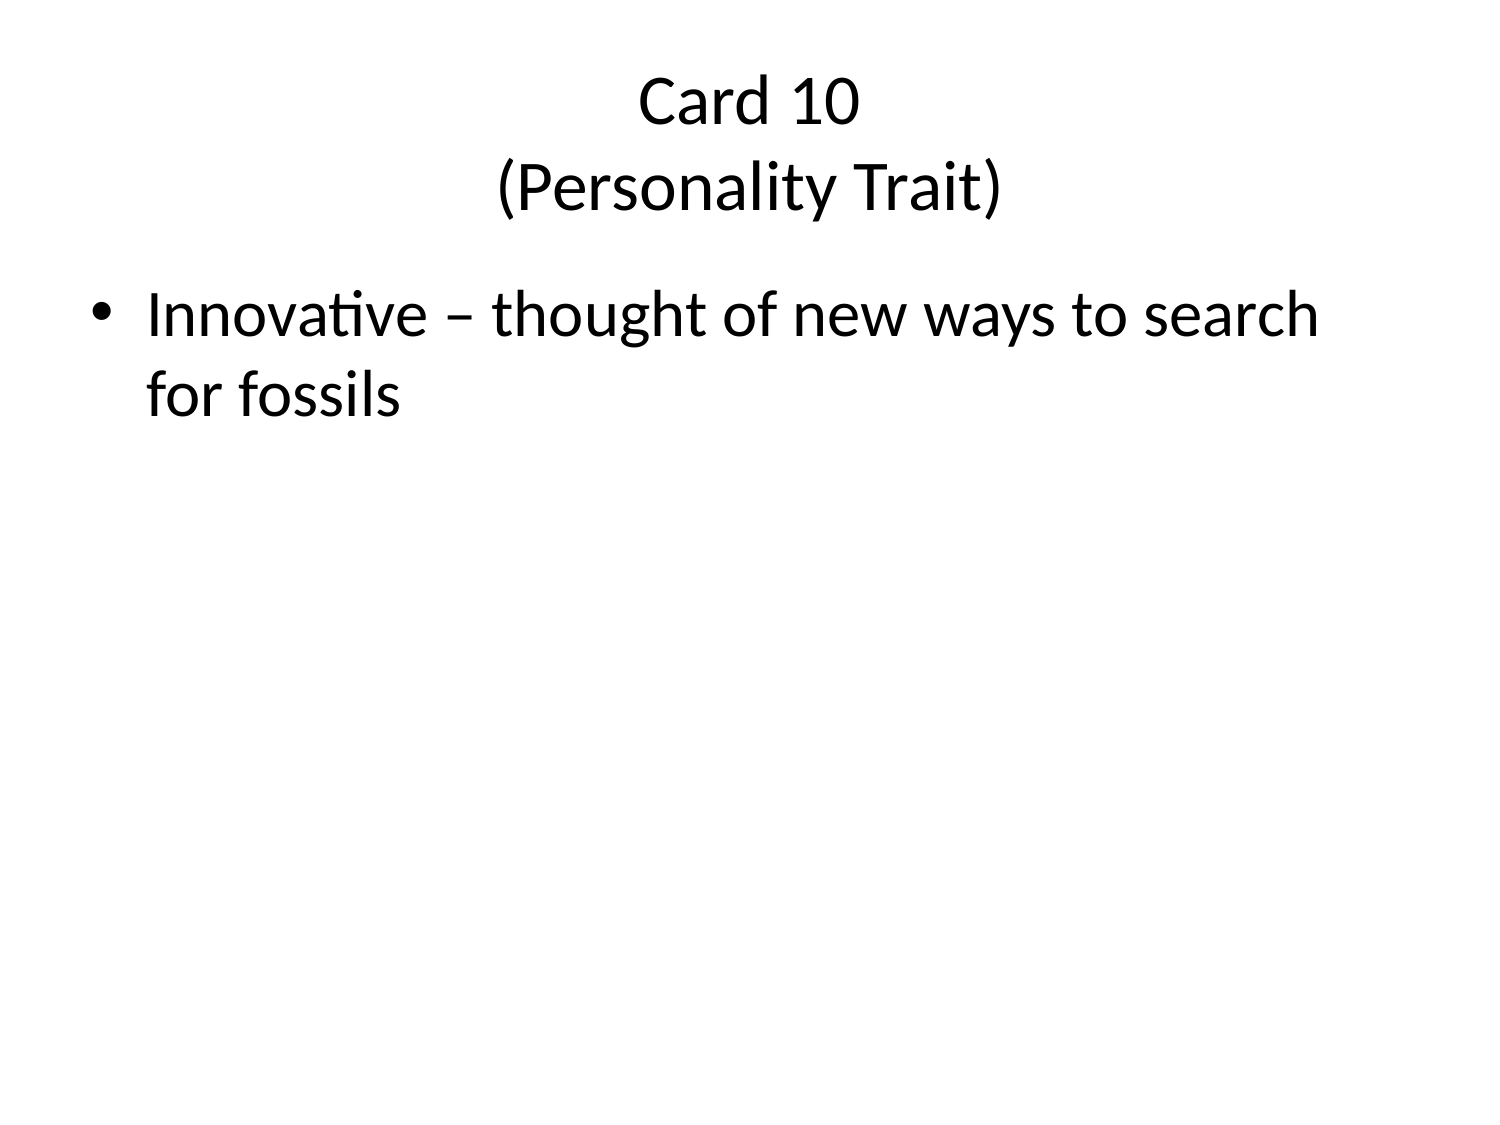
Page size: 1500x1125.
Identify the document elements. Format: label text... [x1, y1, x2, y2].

title Card 10 (Personality Trait) [75, 45, 1425, 233]
list Innovative – thought of new ways to search for fossils [75, 262, 1425, 1005]
